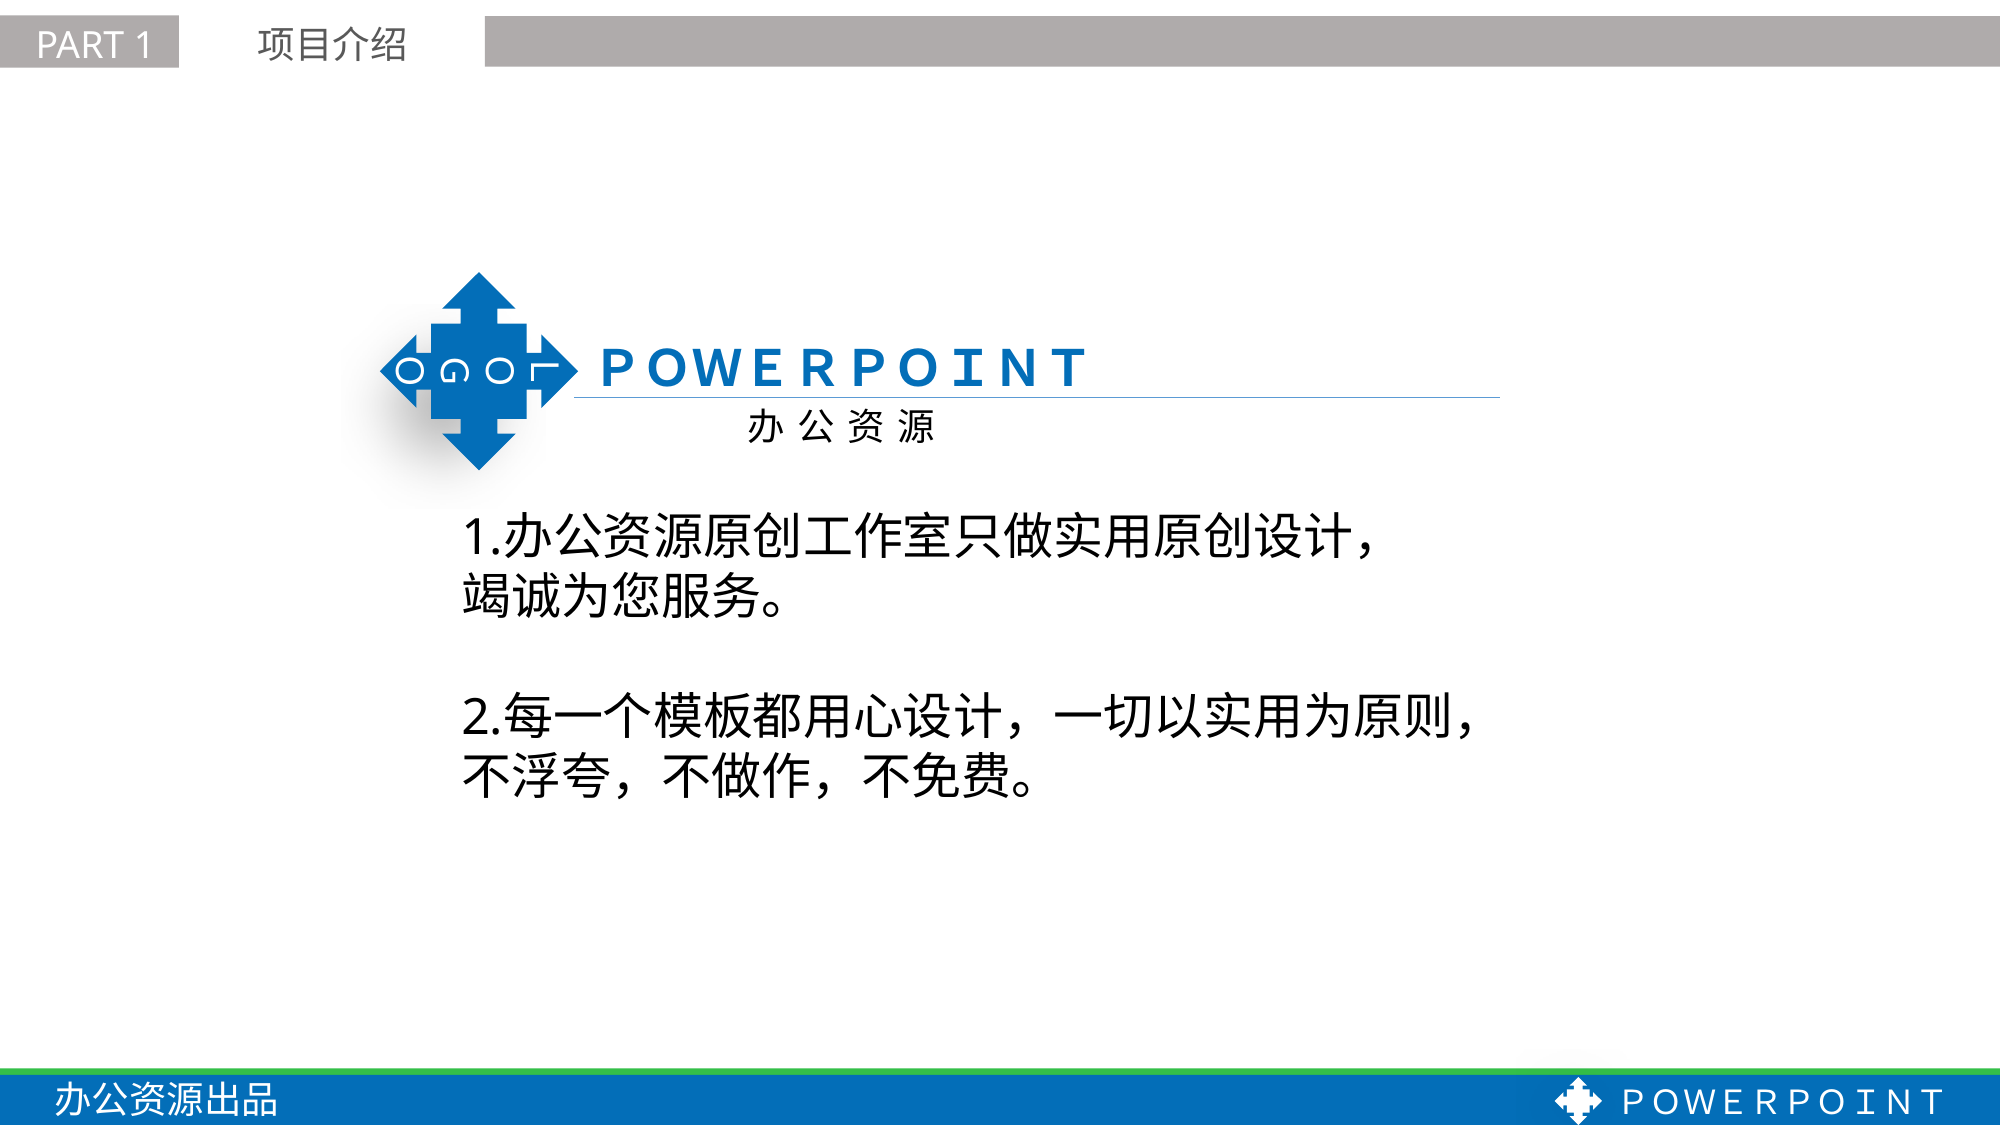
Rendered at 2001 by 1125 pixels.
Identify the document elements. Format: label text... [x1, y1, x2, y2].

text_box 办公资源原创工作室只做实用原创设计， 竭诚为您服务。 每一个模板都用心设计，一切以实用为原则，不浮夸，不做作，不免费。 [446, 497, 1554, 813]
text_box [11, 13, 487, 75]
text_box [379, 272, 1133, 471]
